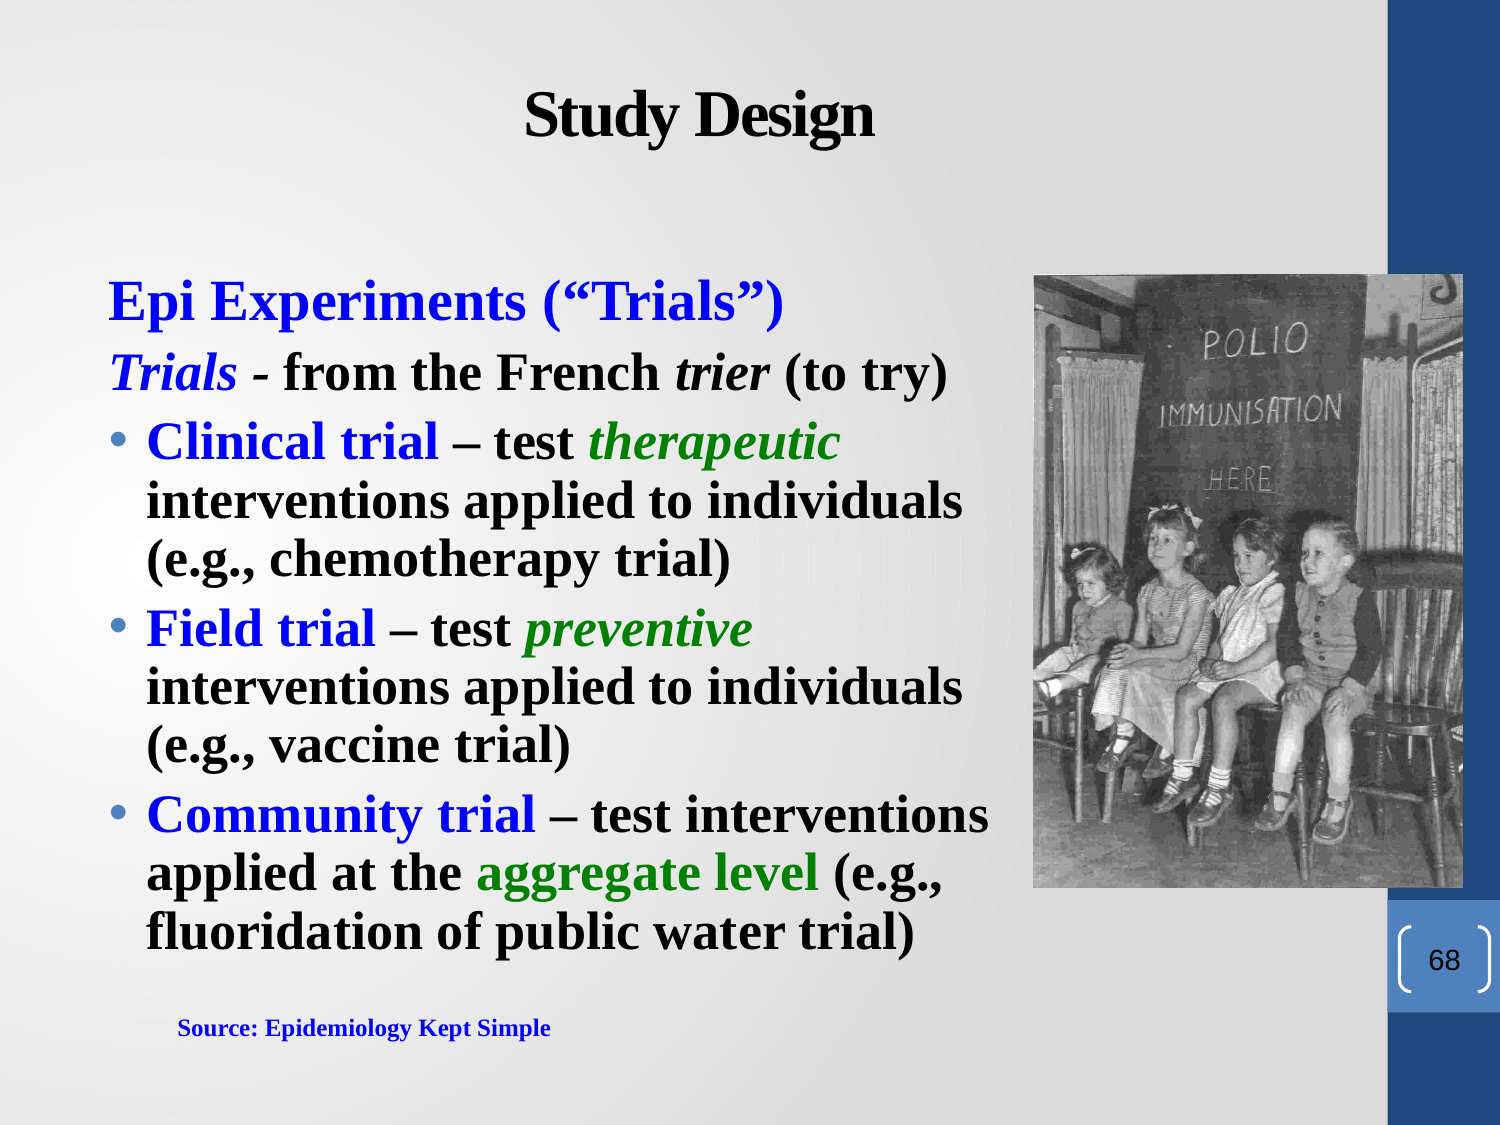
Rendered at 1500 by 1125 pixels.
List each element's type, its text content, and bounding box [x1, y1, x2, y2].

list Epi Experiments (“Trials”) Trials - from the French trier (to try) Clinical trial – test therapeutic interventions applied to individuals (e.g., chemotherapy trial) Field trial – test preventive interventions applied to individuals (e.g., vaccine trial) Community trial – test interventions applied at the aggregate level (e.g., fluoridation of public water trial) [75, 262, 1022, 976]
picture [1032, 274, 1464, 888]
text_box Source: Epidemiology Kept Simple [162, 1003, 575, 1049]
title Study Design [75, 45, 1325, 175]
slide_number 68 [1397, 925, 1492, 994]
